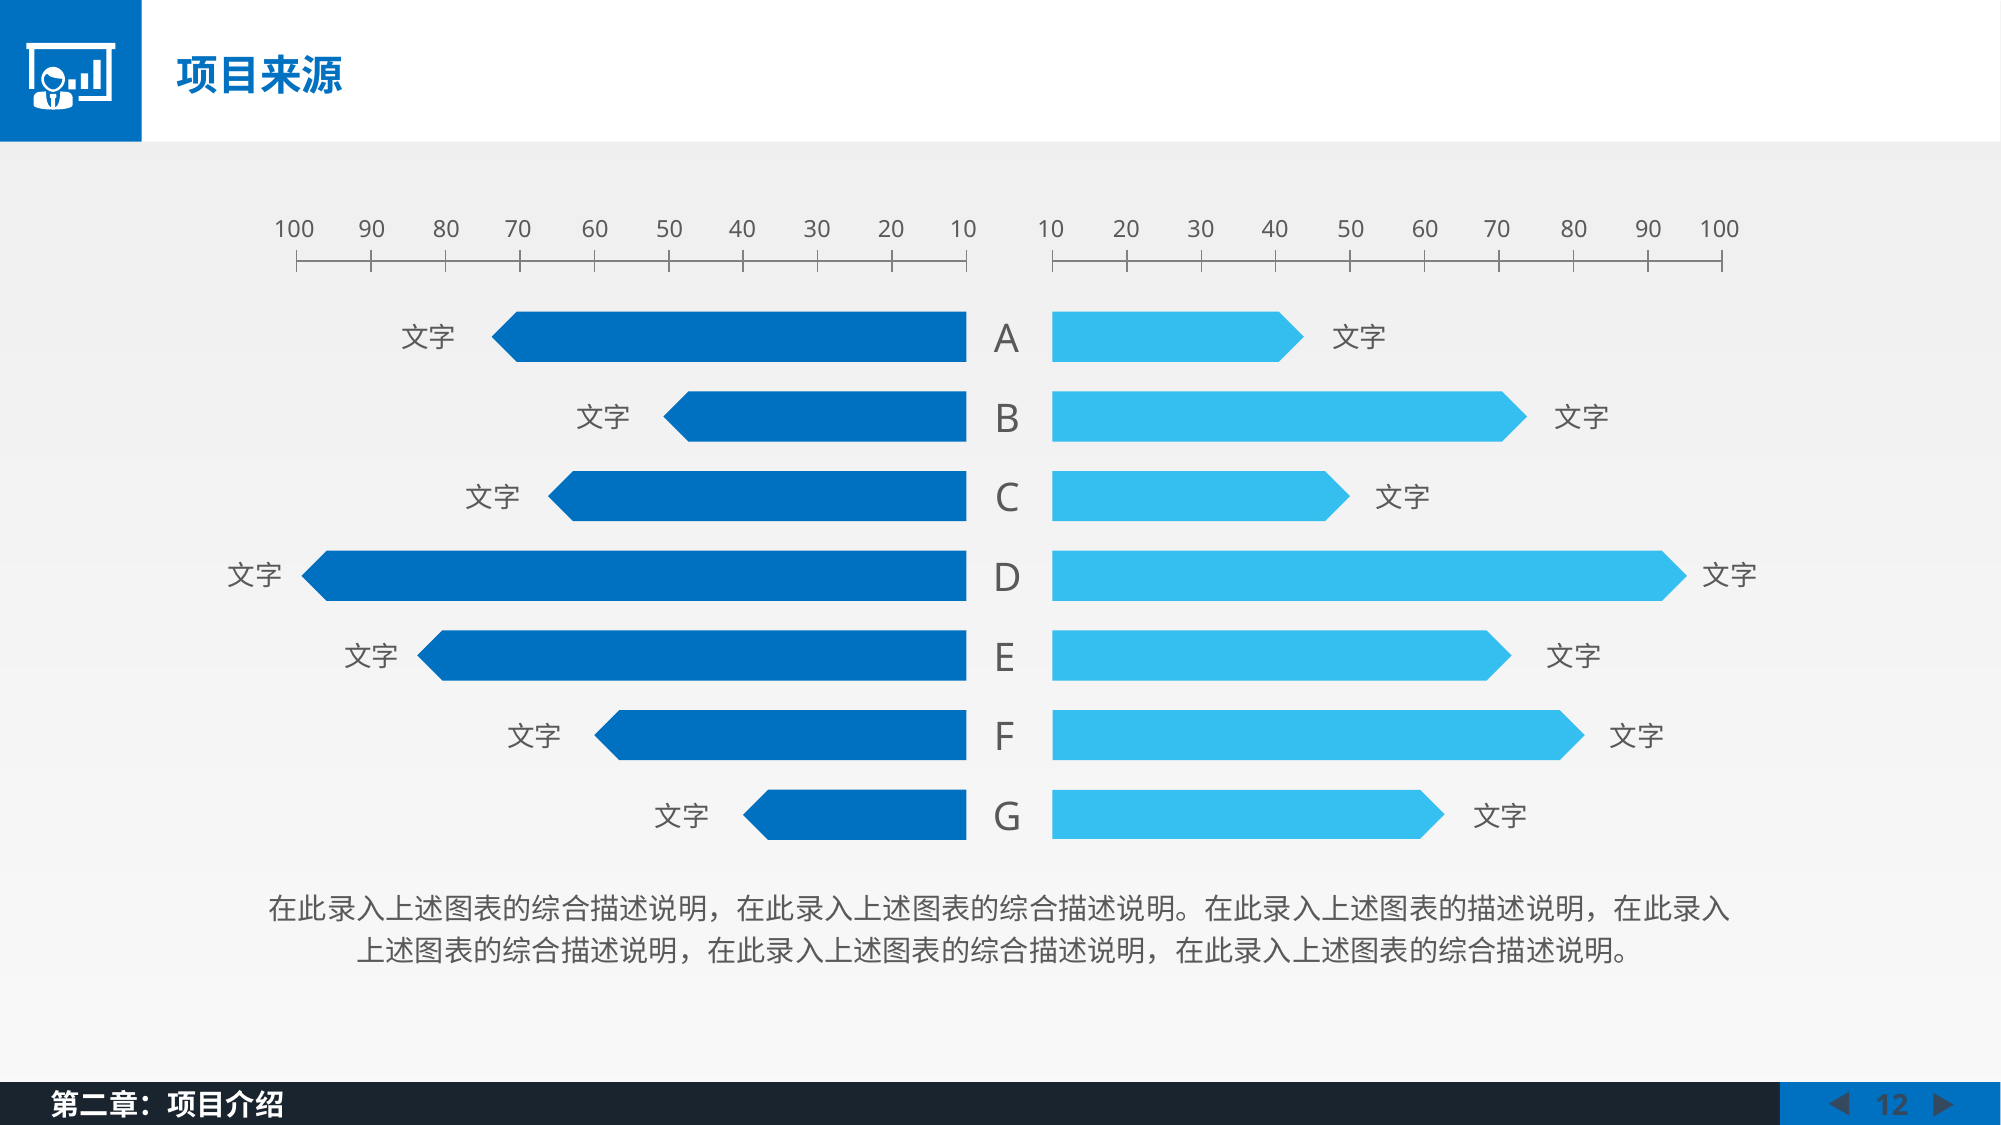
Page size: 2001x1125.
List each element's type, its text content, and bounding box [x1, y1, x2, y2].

text_box [144, 0, 2001, 144]
text_box A [978, 305, 1034, 368]
text_box [1050, 707, 1587, 763]
text_box 40 [1246, 206, 1304, 248]
text_box [661, 389, 969, 444]
text_box 10 [934, 206, 992, 250]
text_box 70 [489, 206, 547, 248]
text_box 第二章：项目介绍 [0, 1078, 339, 1125]
text_box 文字 [1458, 790, 1544, 839]
text_box [1050, 787, 1447, 841]
text_box [33, 91, 73, 110]
text_box 文字 [1531, 631, 1617, 680]
text_box [415, 628, 969, 683]
text_box 文字 [1687, 550, 1773, 599]
text_box 文字 [213, 550, 298, 599]
text_box 100 [1684, 206, 1755, 250]
text_box F [979, 704, 1030, 767]
text_box 20 [1098, 206, 1155, 248]
text_box [1050, 548, 1687, 603]
text_box 10 [1022, 206, 1079, 250]
text_box 80 [418, 206, 475, 248]
text_box 文字 [386, 312, 472, 361]
text_box 50 [1322, 206, 1380, 248]
text_box [339, 1080, 1778, 1125]
text_box E [978, 624, 1031, 687]
text_box G [978, 783, 1037, 846]
text_box 文字 [1317, 312, 1403, 361]
text_box 30 [1172, 206, 1230, 248]
text_box [0, 0, 144, 144]
text_box 文字 [329, 631, 415, 680]
text_box 90 [1620, 206, 1677, 248]
text_box [489, 309, 969, 364]
text_box 文字 [450, 472, 536, 521]
text_box 文字 [1595, 711, 1680, 760]
text_box 100 [259, 206, 330, 250]
text_box [1050, 309, 1307, 364]
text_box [296, 249, 967, 273]
text_box 12 [1779, 1078, 2001, 1125]
text_box 70 [1468, 206, 1526, 248]
text_box 60 [1397, 206, 1454, 248]
text_box [1050, 389, 1530, 444]
text_box [299, 548, 969, 603]
text_box 80 [1545, 206, 1603, 248]
text_box [1050, 628, 1514, 683]
text_box 文字 [1539, 392, 1625, 441]
text_box 项目来源 [161, 59, 859, 138]
text_box 90 [343, 206, 401, 248]
text_box [740, 787, 969, 843]
text_box B [979, 385, 1035, 448]
text_box 20 [863, 206, 920, 248]
text_box 50 [641, 206, 698, 248]
text_box 在此录入上述图表的综合描述说明，在此录入上述图表的综合描述说明。在此录入上述图表的描述说明，在此录入上述图表的综合描述说明，在此录入上述图表的综合描述说明，在此录入上述图表的综合描述说明。 [245, 875, 1755, 975]
text_box D [978, 544, 1037, 607]
text_box 文字 [639, 790, 725, 839]
text_box 60 [566, 206, 624, 248]
text_box 文字 [561, 392, 647, 441]
text_box [592, 707, 969, 763]
text_box 文字 [492, 711, 578, 760]
text_box C [980, 465, 1035, 528]
text_box [26, 42, 116, 101]
text_box 30 [789, 206, 846, 248]
text_box 40 [714, 206, 771, 248]
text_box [1052, 249, 1723, 273]
text_box [1050, 468, 1353, 524]
text_box 文字 [1361, 472, 1446, 521]
text_box [545, 468, 969, 524]
